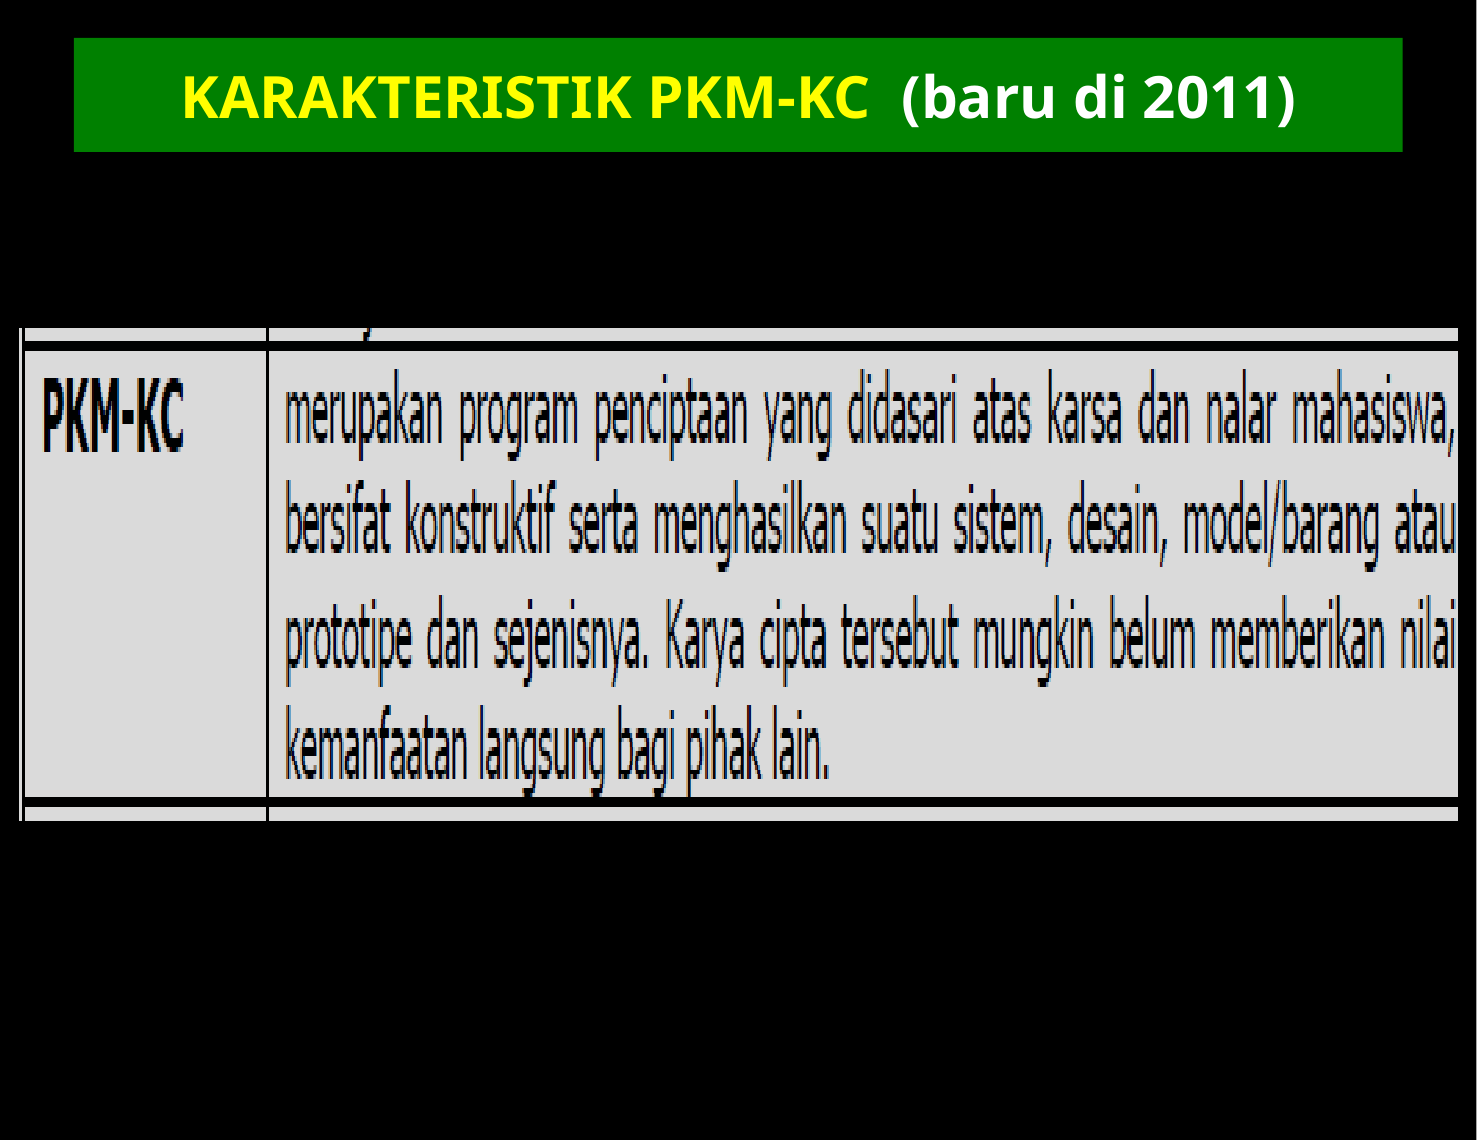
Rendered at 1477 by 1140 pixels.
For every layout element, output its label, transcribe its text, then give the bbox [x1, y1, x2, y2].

title KARAKTERISTIK PKM-KC (baru di 2011) [73, 37, 1403, 153]
picture [19, 328, 1458, 821]
